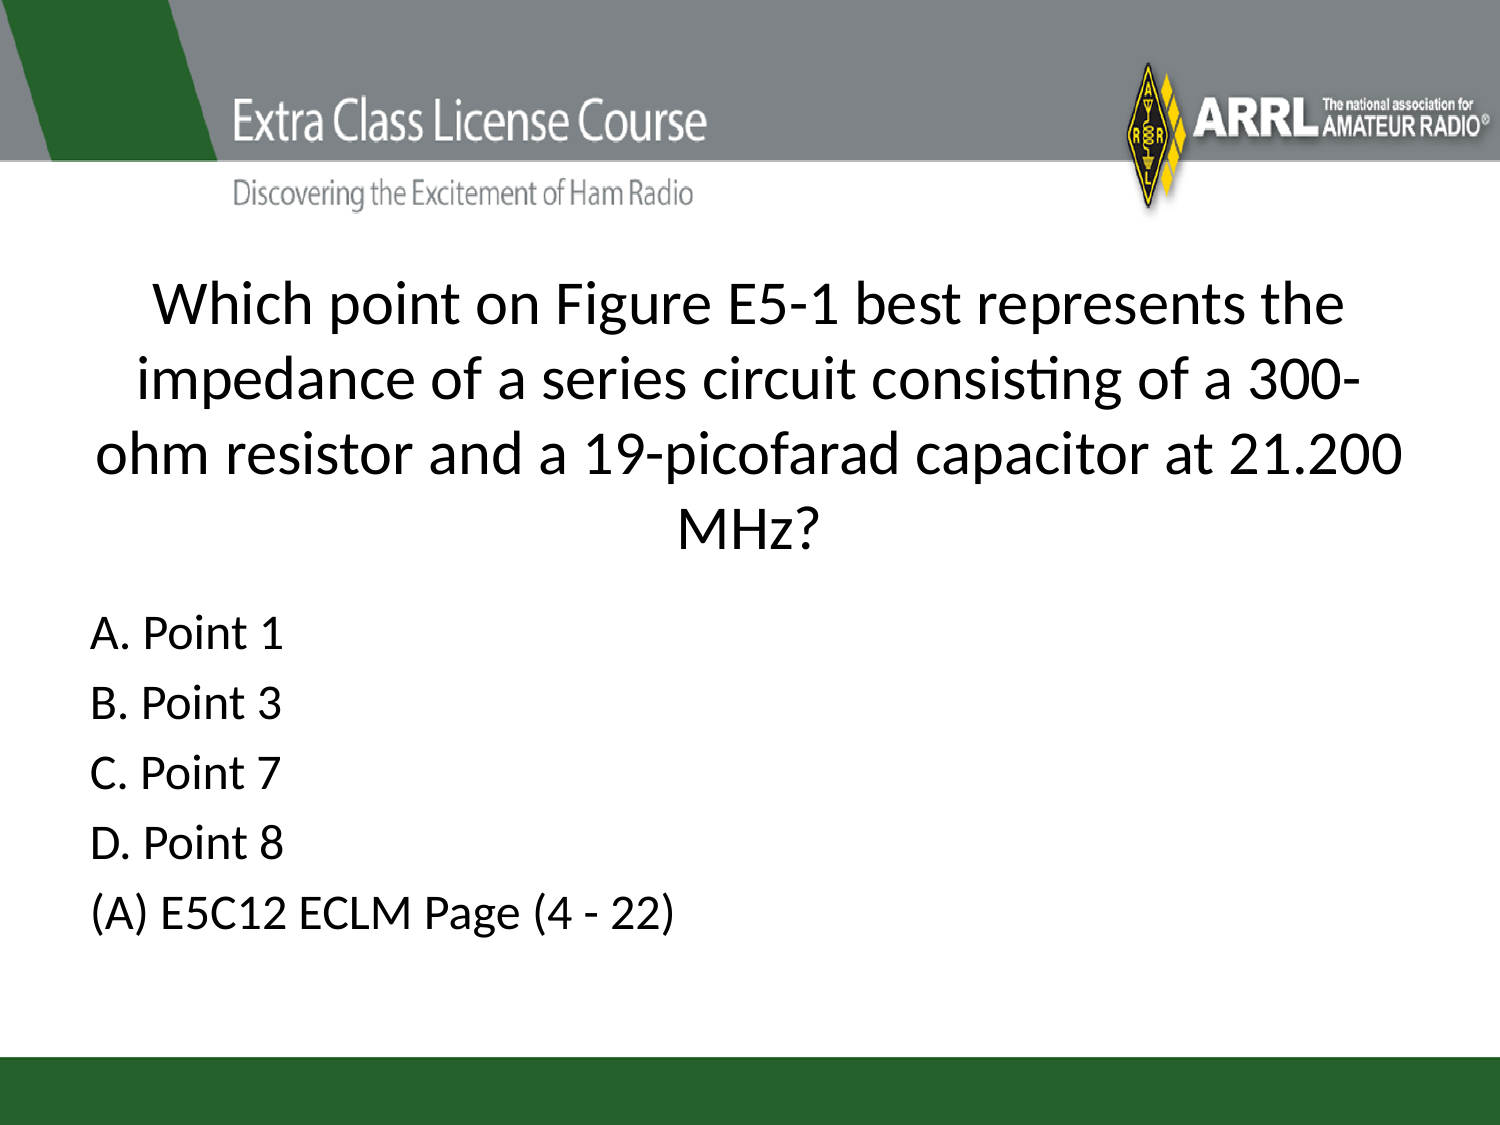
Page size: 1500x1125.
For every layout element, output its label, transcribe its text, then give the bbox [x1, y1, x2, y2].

picture [0, 0, 1500, 1125]
list A. Point 1 B. Point 3 C. Point 7 D. Point 8 (A) E5C12 ECLM Page (4 - 22) [75, 592, 1425, 1005]
title Which point on Figure E5-1 best represents the impedance of a series circuit consisting of a 300-ohm resistor and a 19-picofarad capacitor at 21.200 MHz? [75, 254, 1425, 435]
